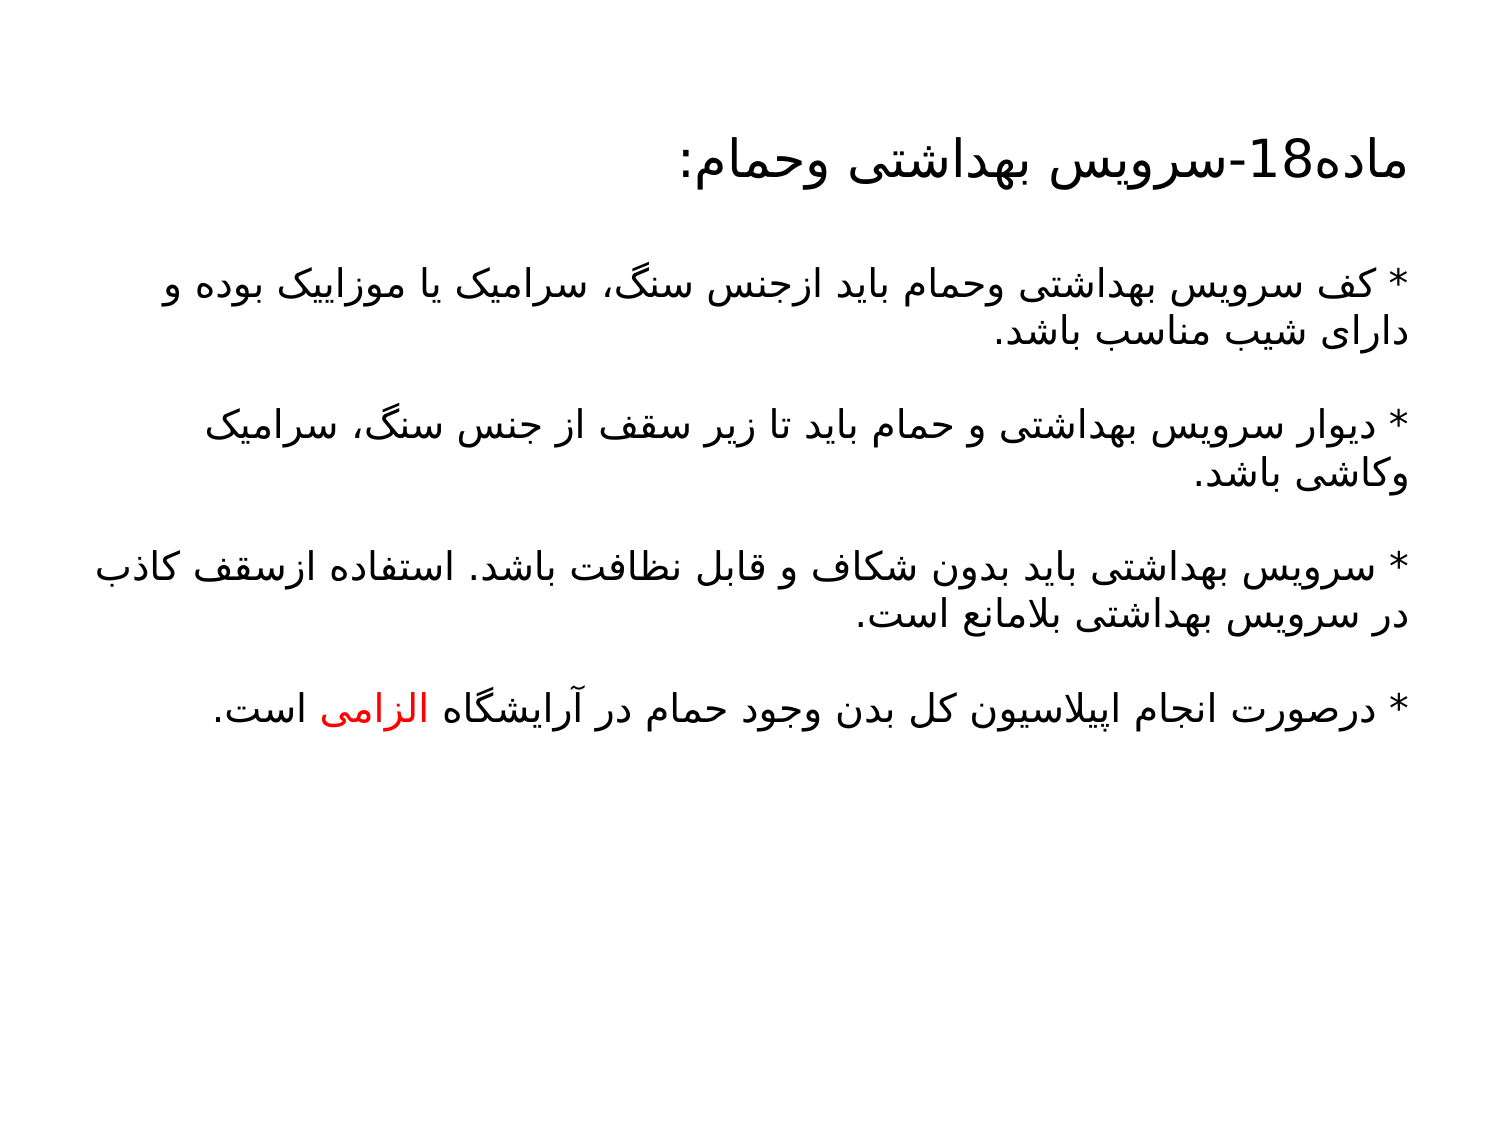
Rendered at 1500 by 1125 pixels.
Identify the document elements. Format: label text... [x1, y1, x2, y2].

title ماده18-سرویس بهداشتی وحمام: * کف سرویس بهداشتی وحمام باید ازجنس سنگ، سرامیک یا موزاییک بوده و دارای شیب مناسب باشد. * دیوار سرویس بهداشتی و حمام باید تا زیر سقف از جنس سنگ، سرامیک وکاشی باشد. * سرویس بهداشتی باید بدون شکاف و قابل نظافت باشد. استفاده ازسقف کاذب در سرویس بهداشتی بلامانع است. * درصورت انجام اپیلاسیون کل بدن وجود حمام در آرایشگاه الزامی است. [75, 117, 1425, 739]
